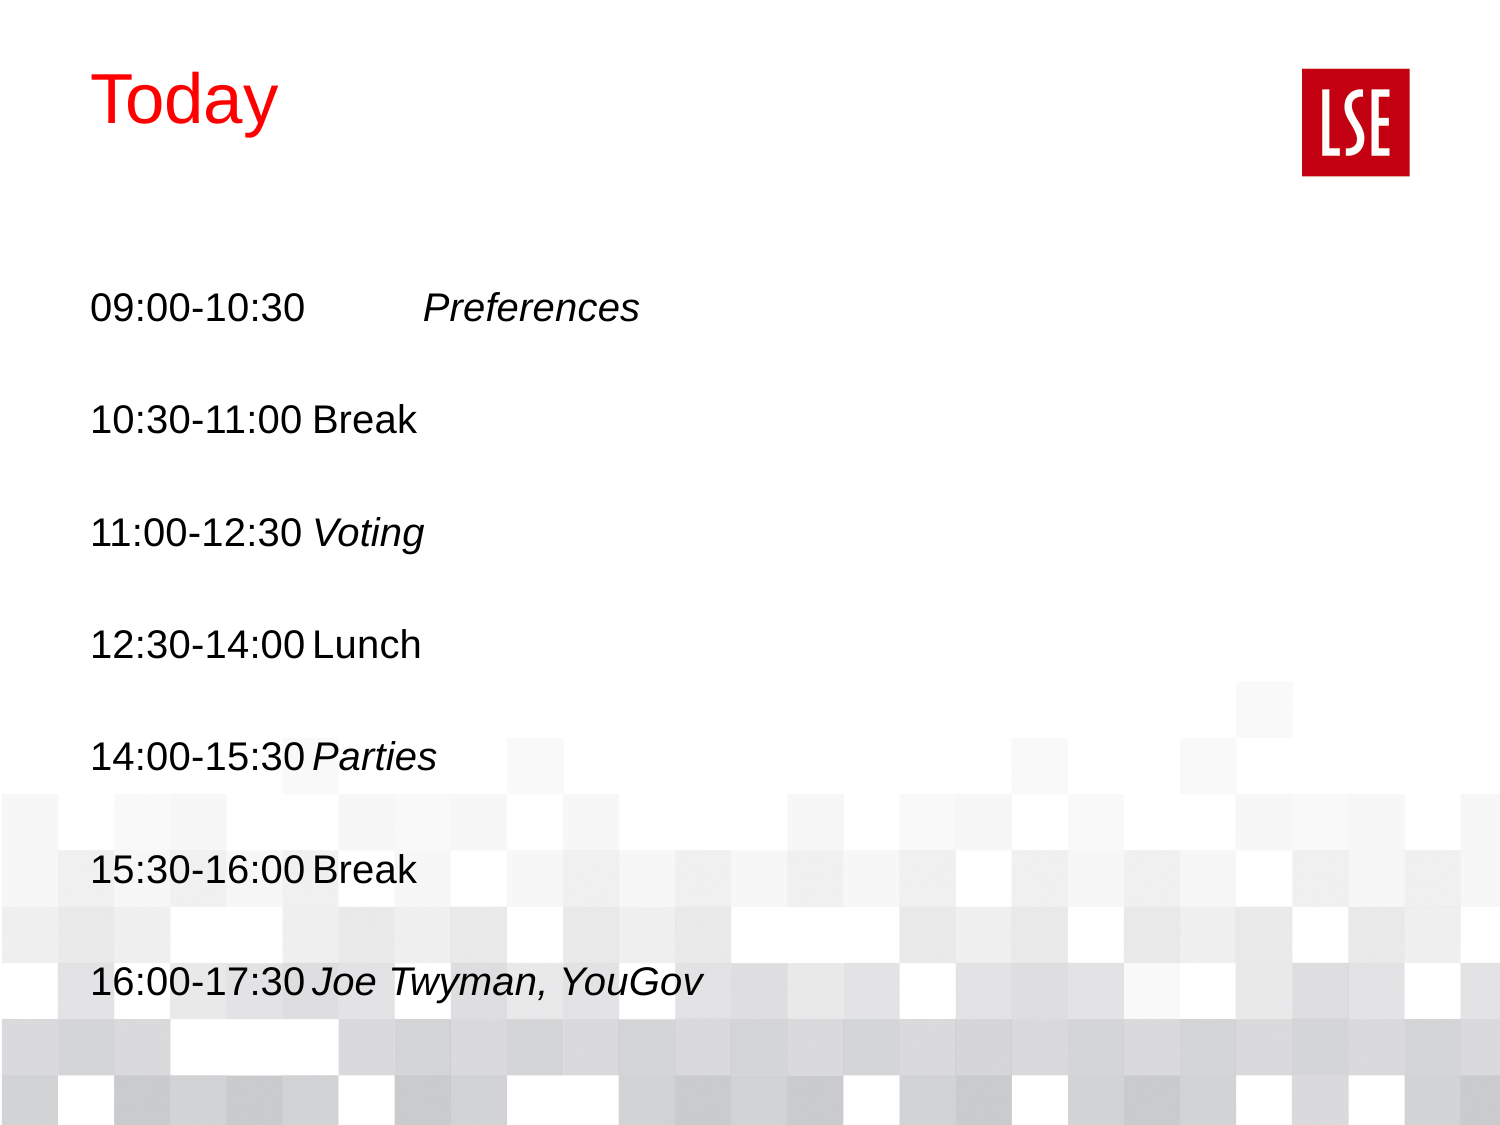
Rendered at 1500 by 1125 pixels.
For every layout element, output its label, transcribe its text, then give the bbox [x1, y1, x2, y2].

picture [0, 0, 1500, 1125]
title Today [75, 45, 1221, 233]
list 09:00-10:30 Preferences 10:30-11:00 Break 11:00-12:30 Voting 12:30-14:00 Lunch 14:00-15:30 Parties 15:30-16:00 Break 16:00-17:30 Joe Twyman, YouGov [75, 273, 1417, 1014]
